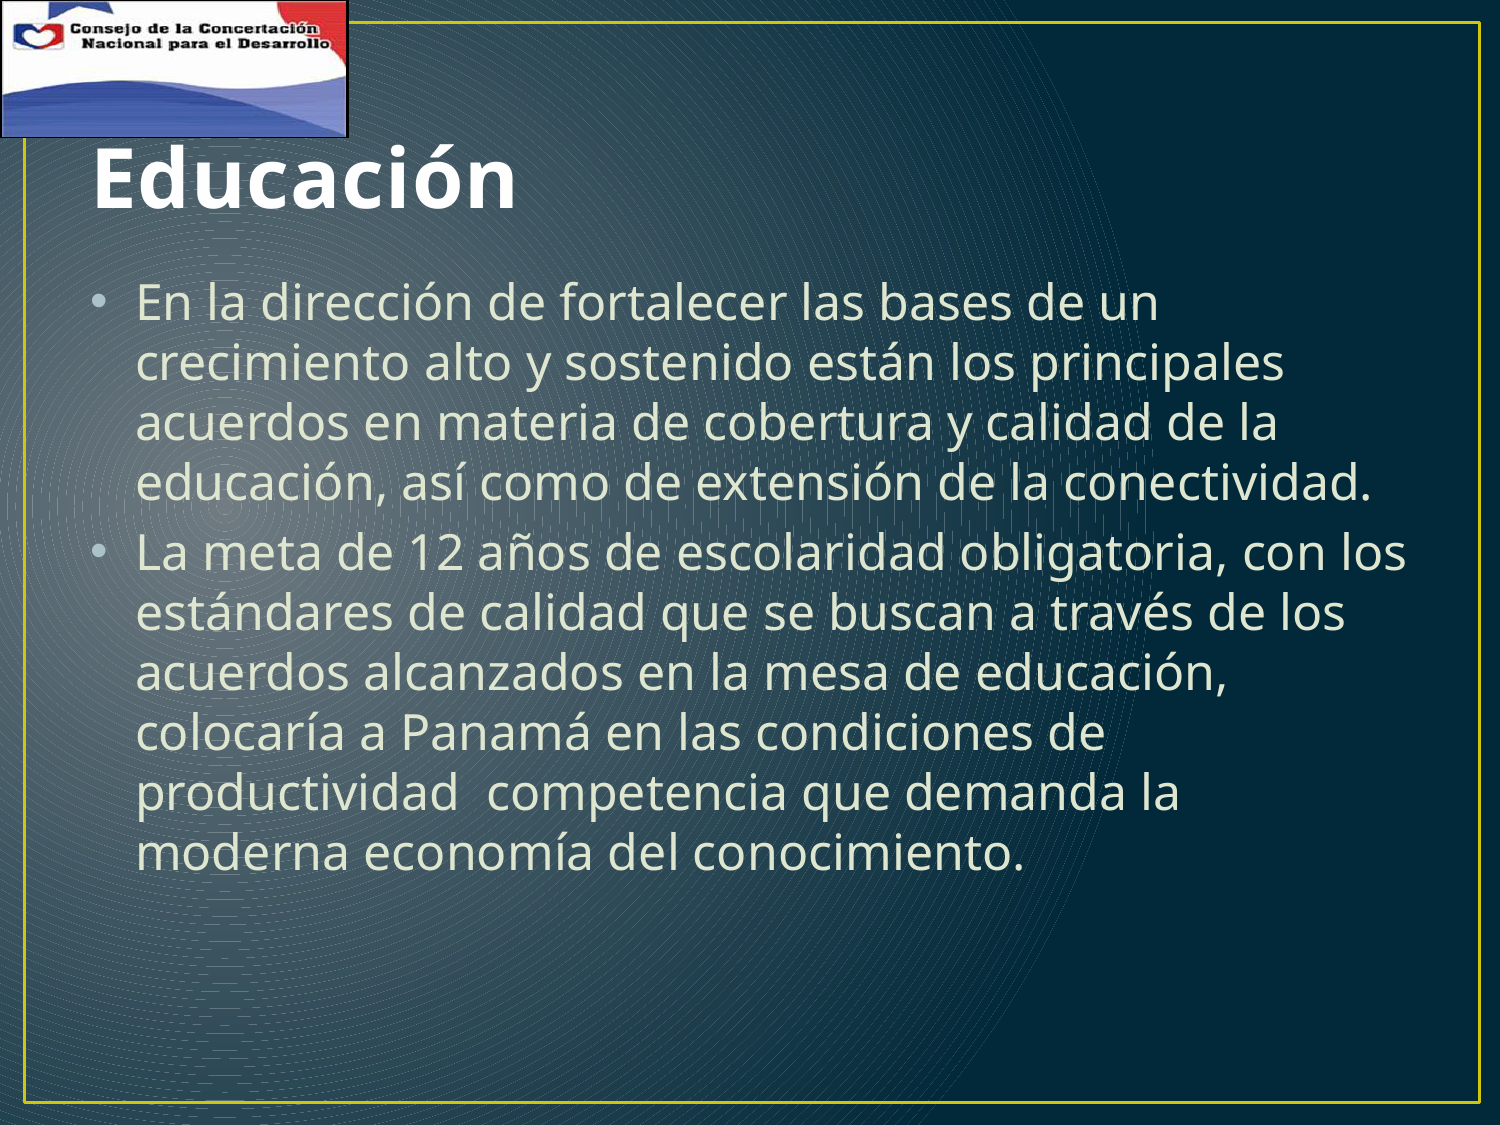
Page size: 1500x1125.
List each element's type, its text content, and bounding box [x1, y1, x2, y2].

list En la dirección de fortalecer las bases de un crecimiento alto y sostenido están los principales acuerdos en materia de cobertura y calidad de la educación, así como de extensión de la conectividad. La meta de 12 años de escolaridad obligatoria, con los estándares de calidad que se buscan a través de los acuerdos alcanzados en la mesa de educación, colocaría a Panamá en las condiciones de productividad competencia que demanda la moderna economía del conocimiento. [75, 262, 1425, 1005]
title Educación [75, 68, 1425, 233]
picture [0, 0, 349, 138]
